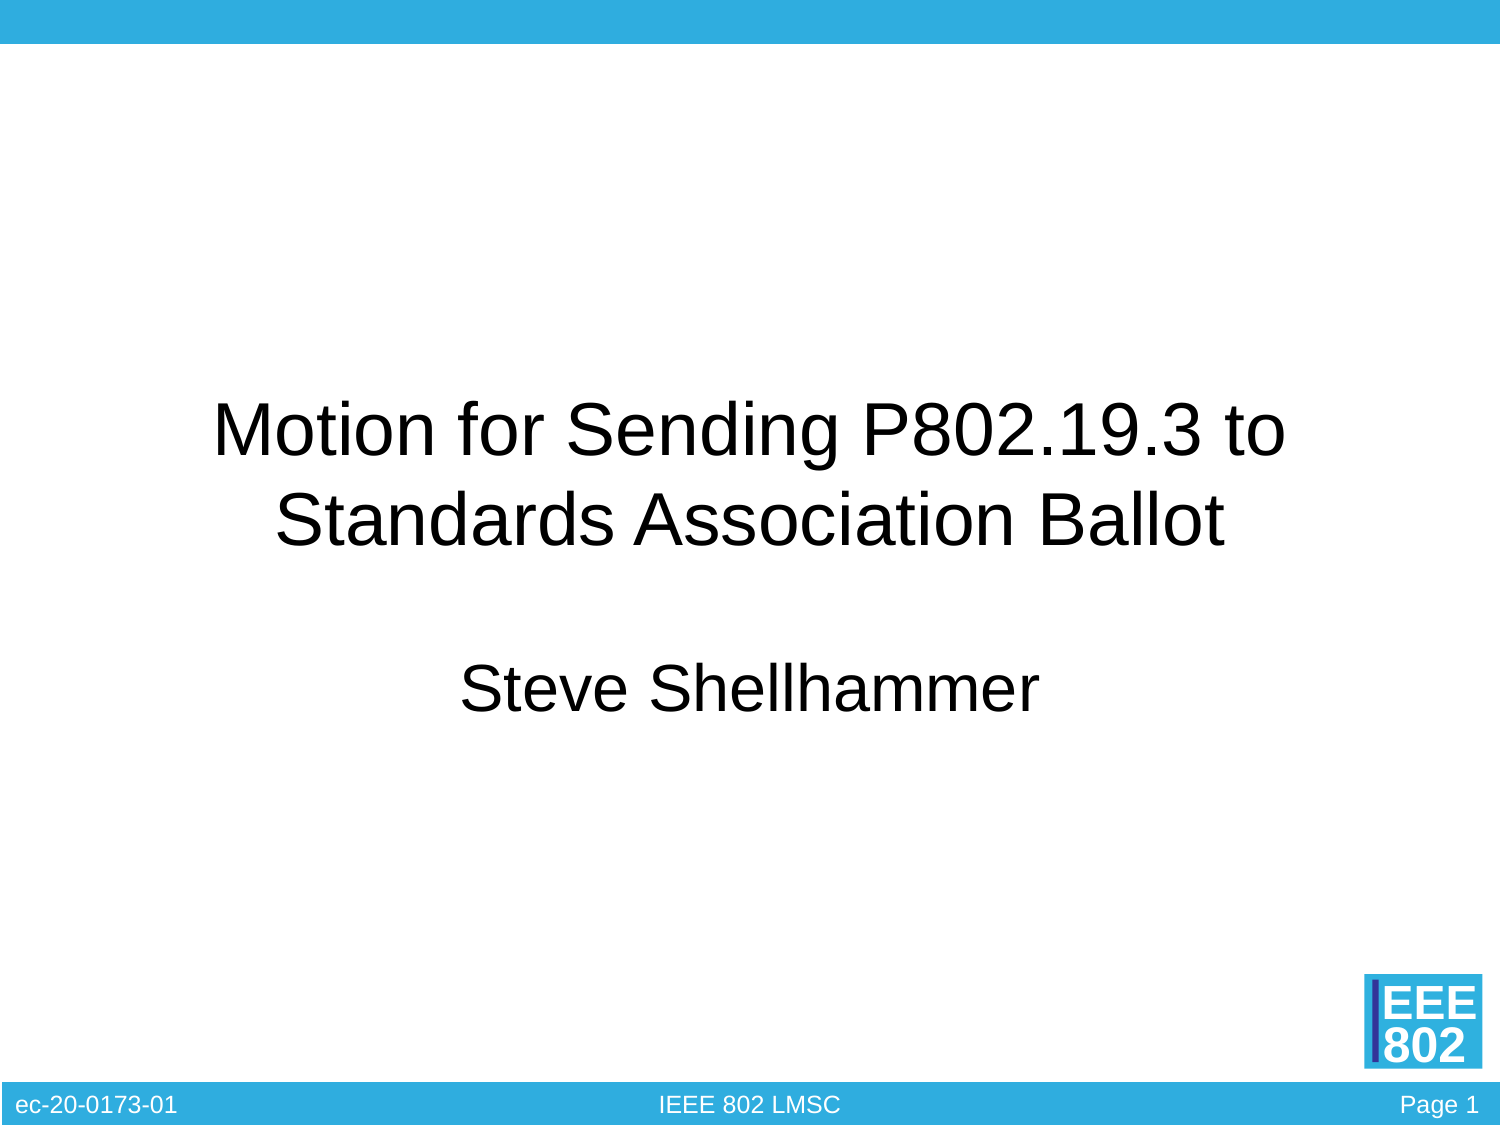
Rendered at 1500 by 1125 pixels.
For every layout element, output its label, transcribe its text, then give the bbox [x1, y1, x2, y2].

subtitle Steve Shellhammer [225, 637, 1275, 925]
title Motion for Sending P802.19.3 to Standards Association Ballot [112, 349, 1388, 591]
